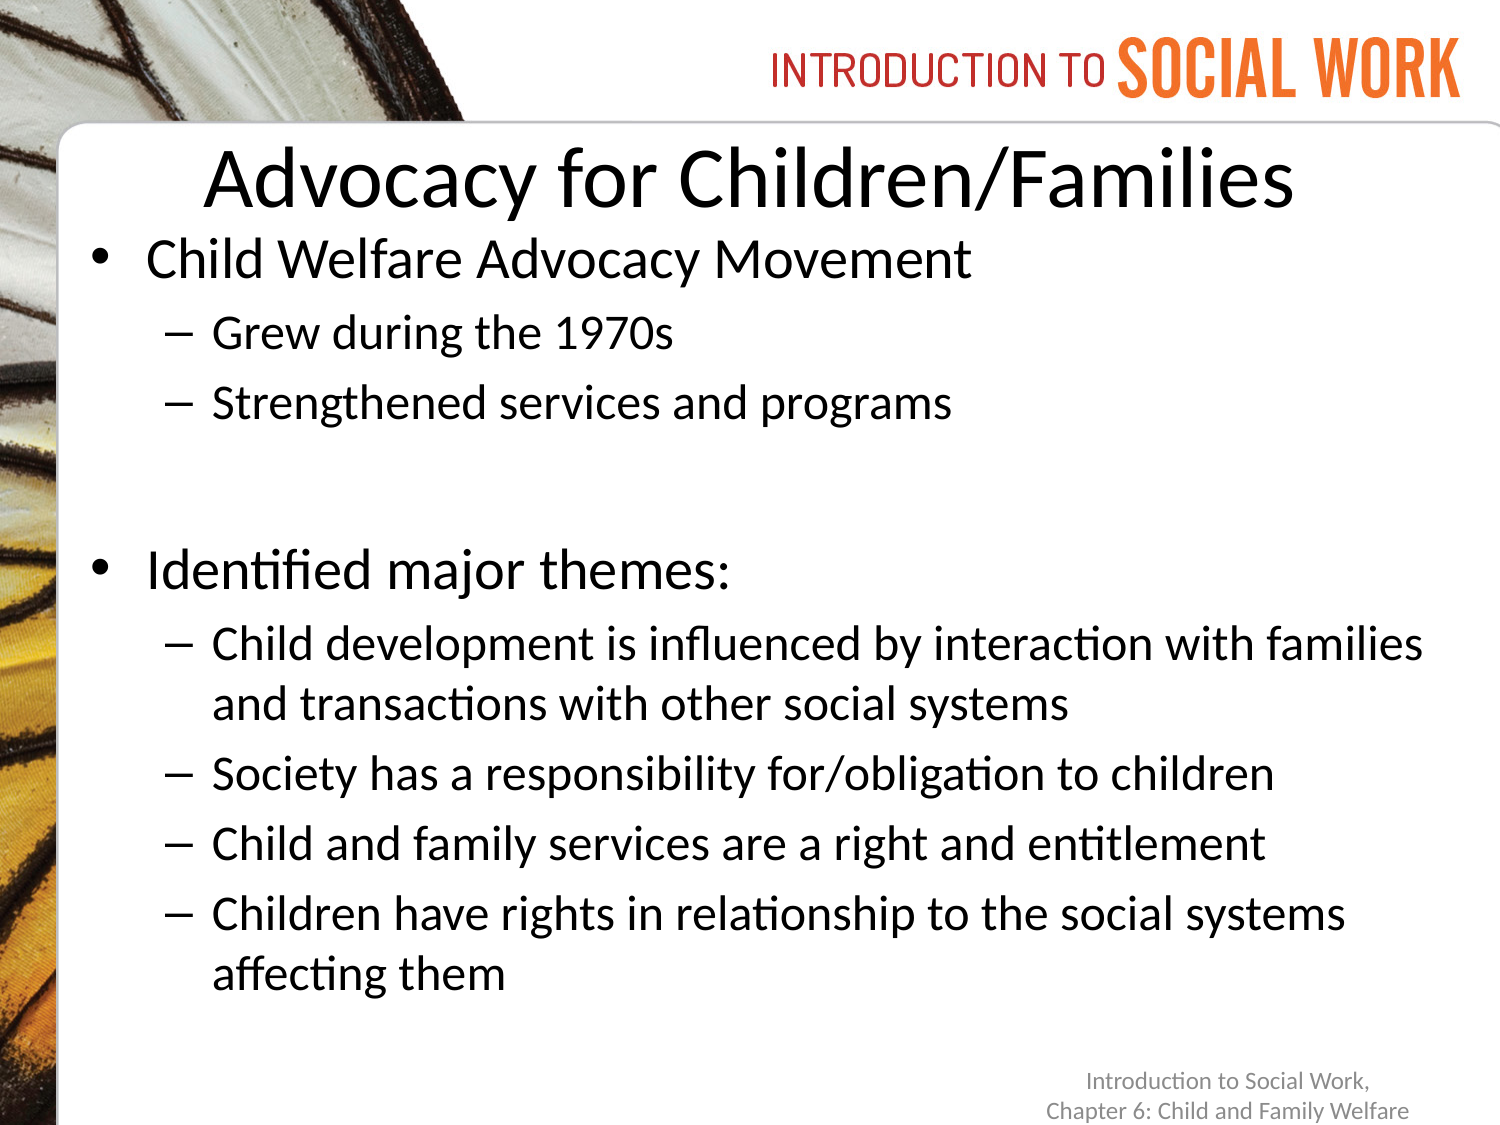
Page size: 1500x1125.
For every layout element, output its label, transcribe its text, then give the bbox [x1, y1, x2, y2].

title Advocacy for Children/Families [75, 112, 1425, 212]
list Child Welfare Advocacy Movement Grew during the 1970s Strengthened services and programs Identified major themes: Child development is influenced by interaction with families and transactions with other social systems Society has a responsibility for/obligation to children Child and family services are a right and entitlement Children have rights in relationship to the social systems affecting them [75, 212, 1500, 1050]
footer Introduction to Social Work, Chapter 6: Child and Family Welfare [987, 1065, 1475, 1125]
picture [0, 0, 1500, 1125]
